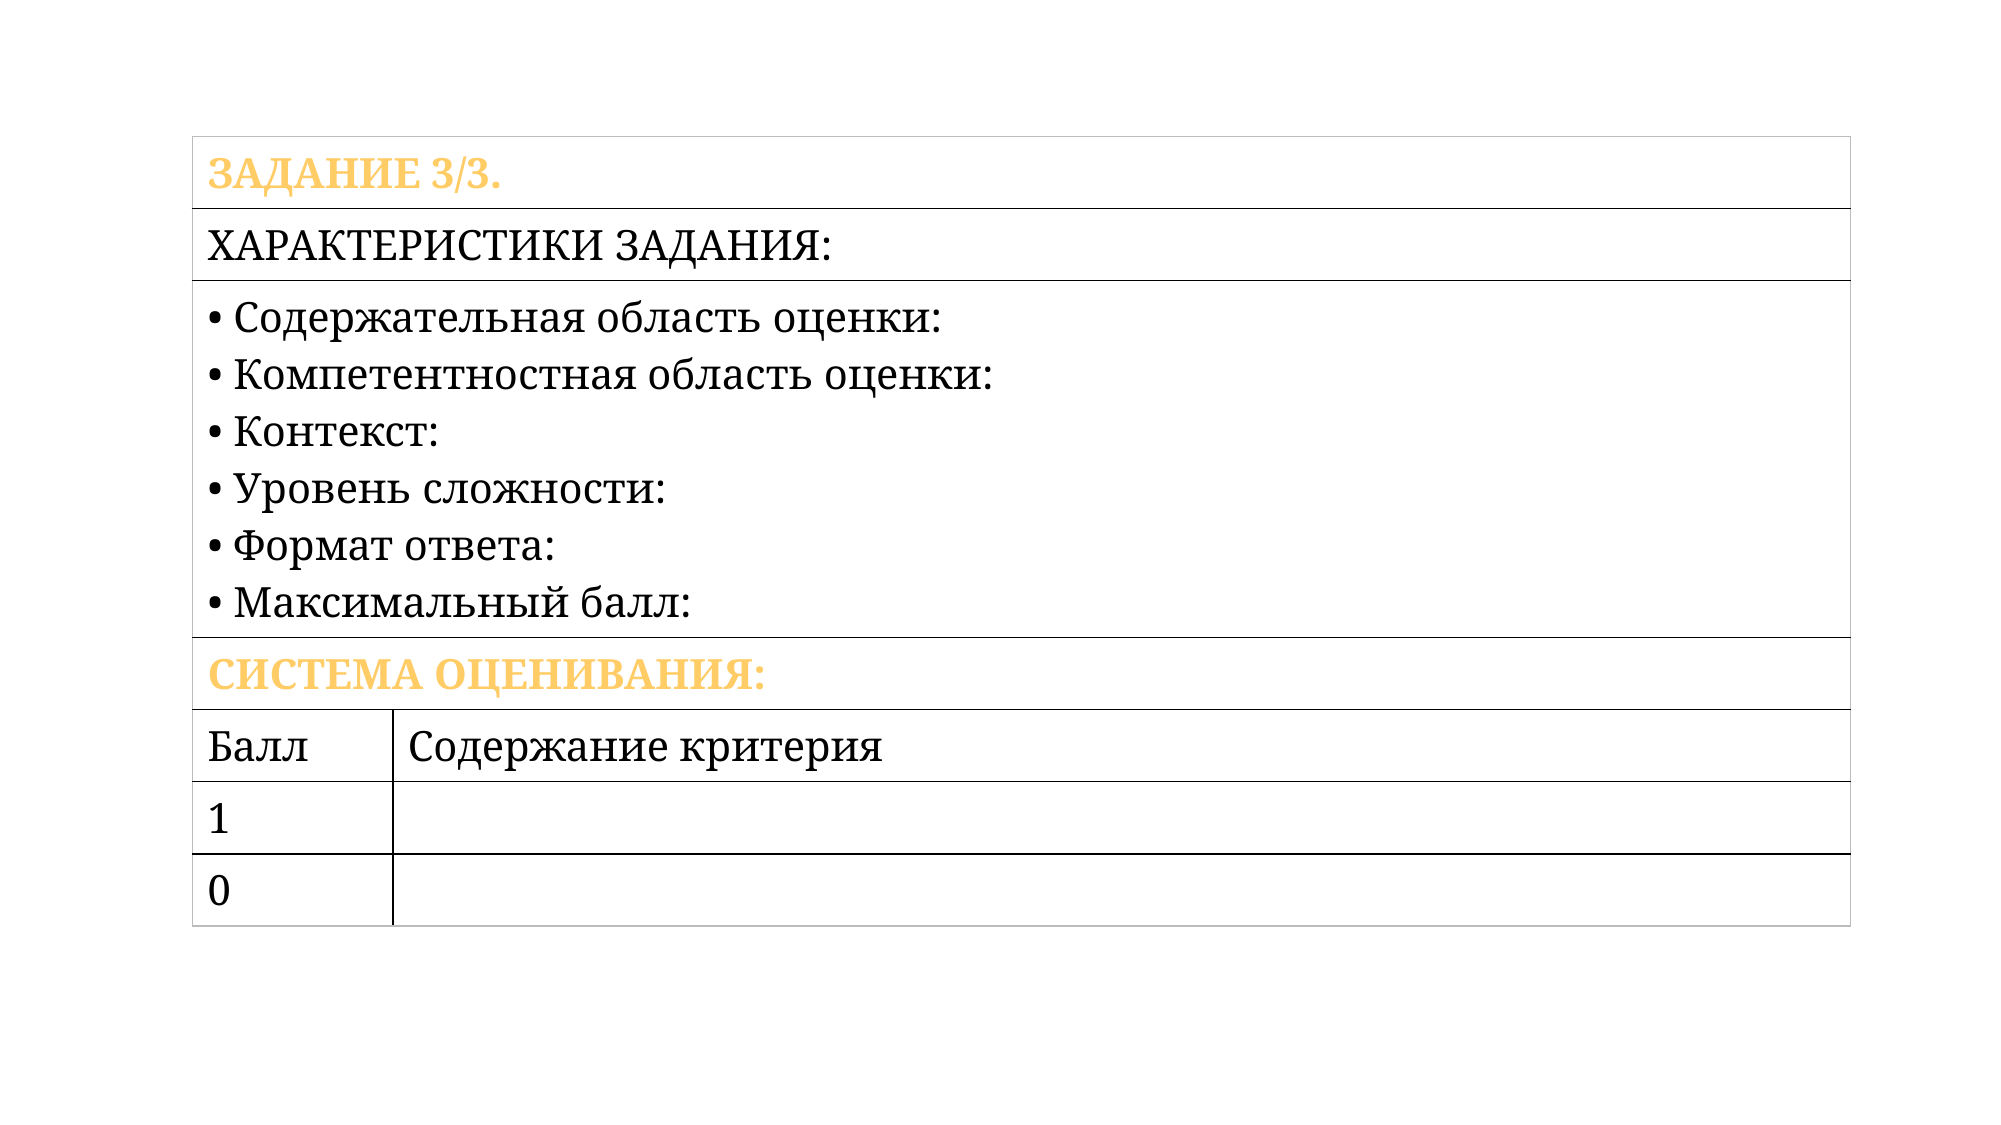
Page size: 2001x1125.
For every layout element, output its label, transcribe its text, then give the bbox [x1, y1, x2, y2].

table_cell ХАРАКТЕРИСТИКИ ЗАДАНИЯ: [193, 209, 1850, 280]
table_cell Балл [193, 710, 392, 781]
table_header ЗАДАНИЕ 3/3. [193, 137, 1850, 208]
table_cell • Содержательная область оценки: • Компетентностная область оценки: • Контекст: • Уровень сложности: • Формат ответа: • Максимальный балл: [193, 281, 1850, 637]
table_cell СИСТЕМА ОЦЕНИВАНИЯ: [193, 638, 1850, 709]
table_cell 0 [193, 855, 392, 925]
table_cell 1 [193, 782, 392, 853]
table_cell [394, 782, 1850, 853]
table_cell Содержание критерия [394, 710, 1850, 781]
table_cell [394, 855, 1850, 925]
